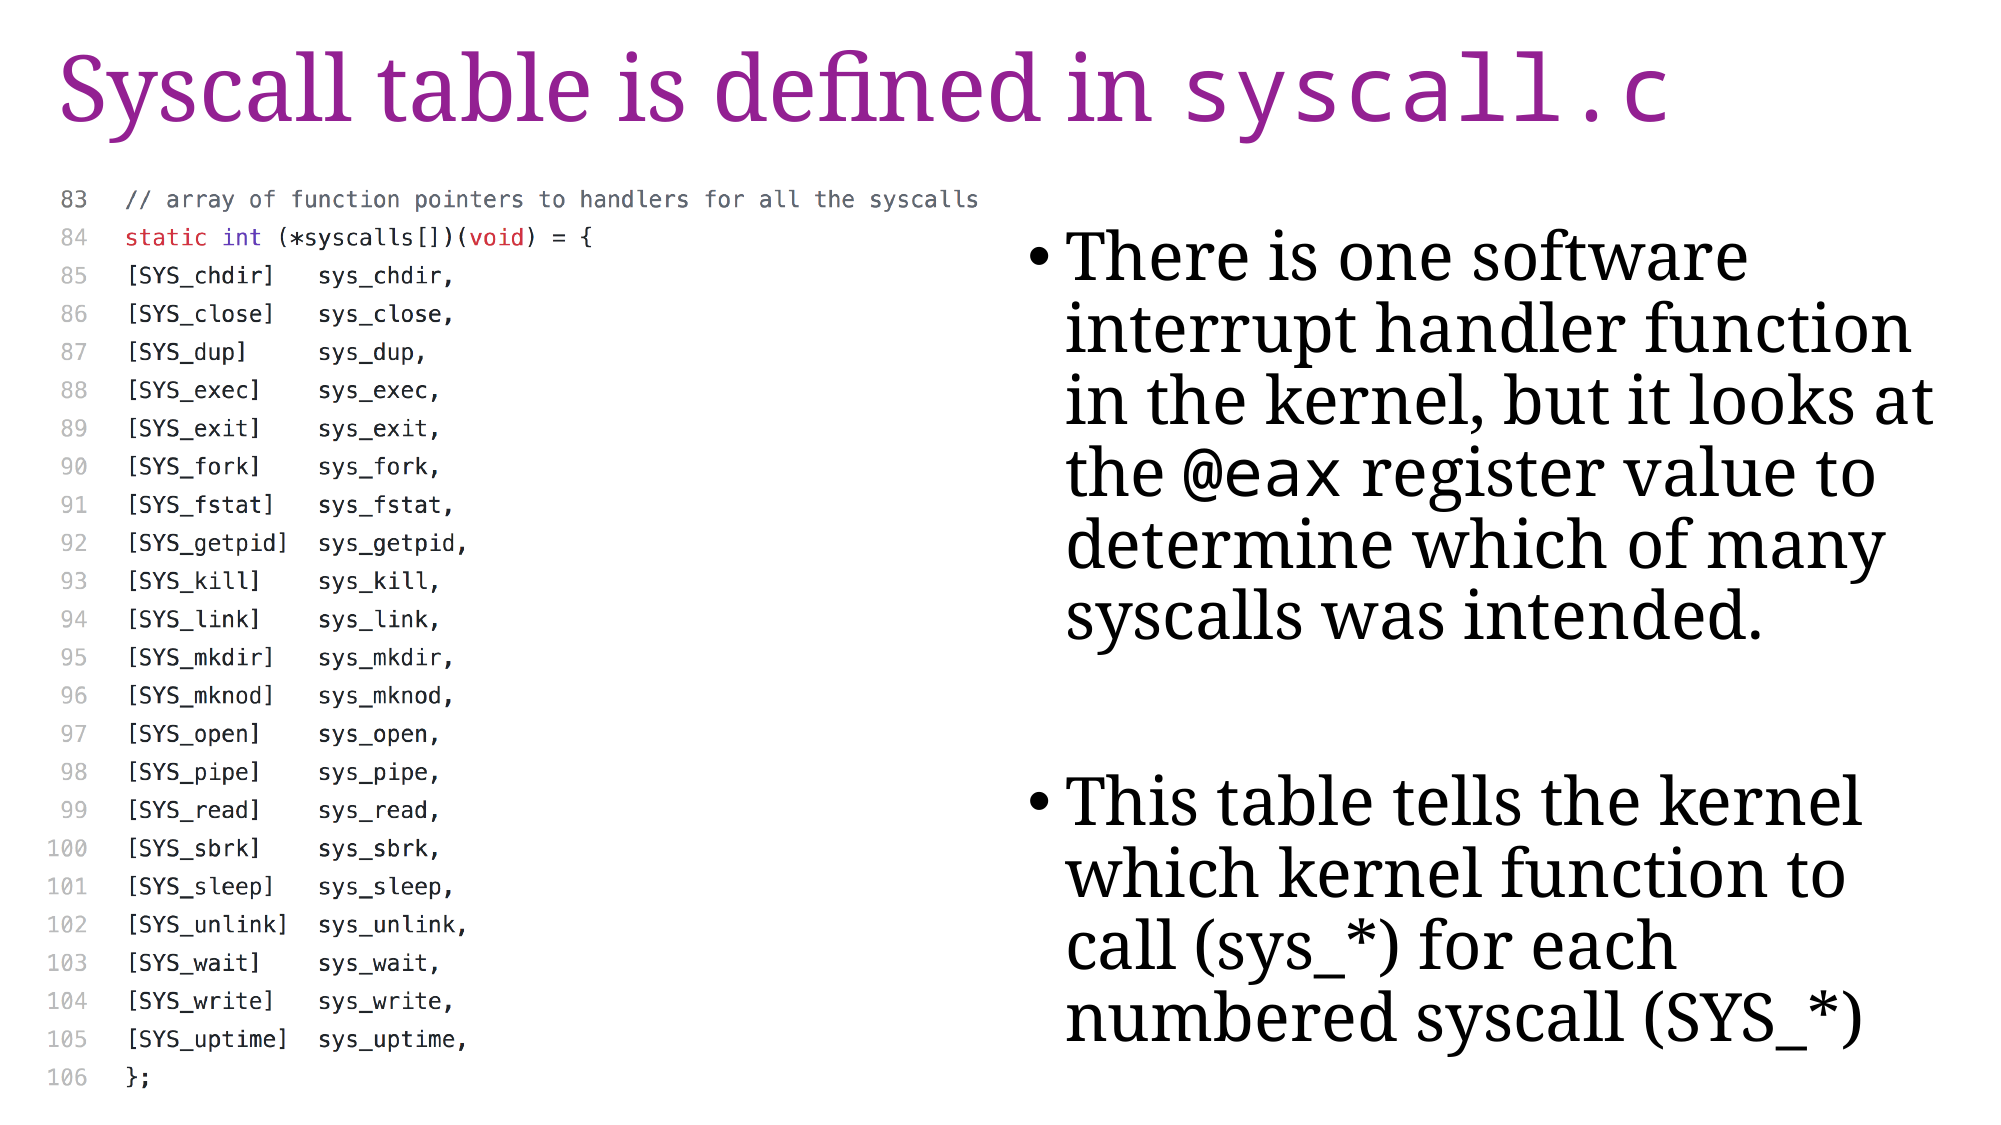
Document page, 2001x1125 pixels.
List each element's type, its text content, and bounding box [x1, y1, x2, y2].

title Syscall table is defined in syscall.c [43, 25, 1953, 158]
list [43, 182, 988, 1096]
list There is one software interrupt handler function in the kernel, but it looks at the @eax register value to determine which of many syscalls was intended. This table tells the kernel which kernel function to call (sys_*) for each numbered syscall (SYS_*) [1012, 177, 1953, 1101]
